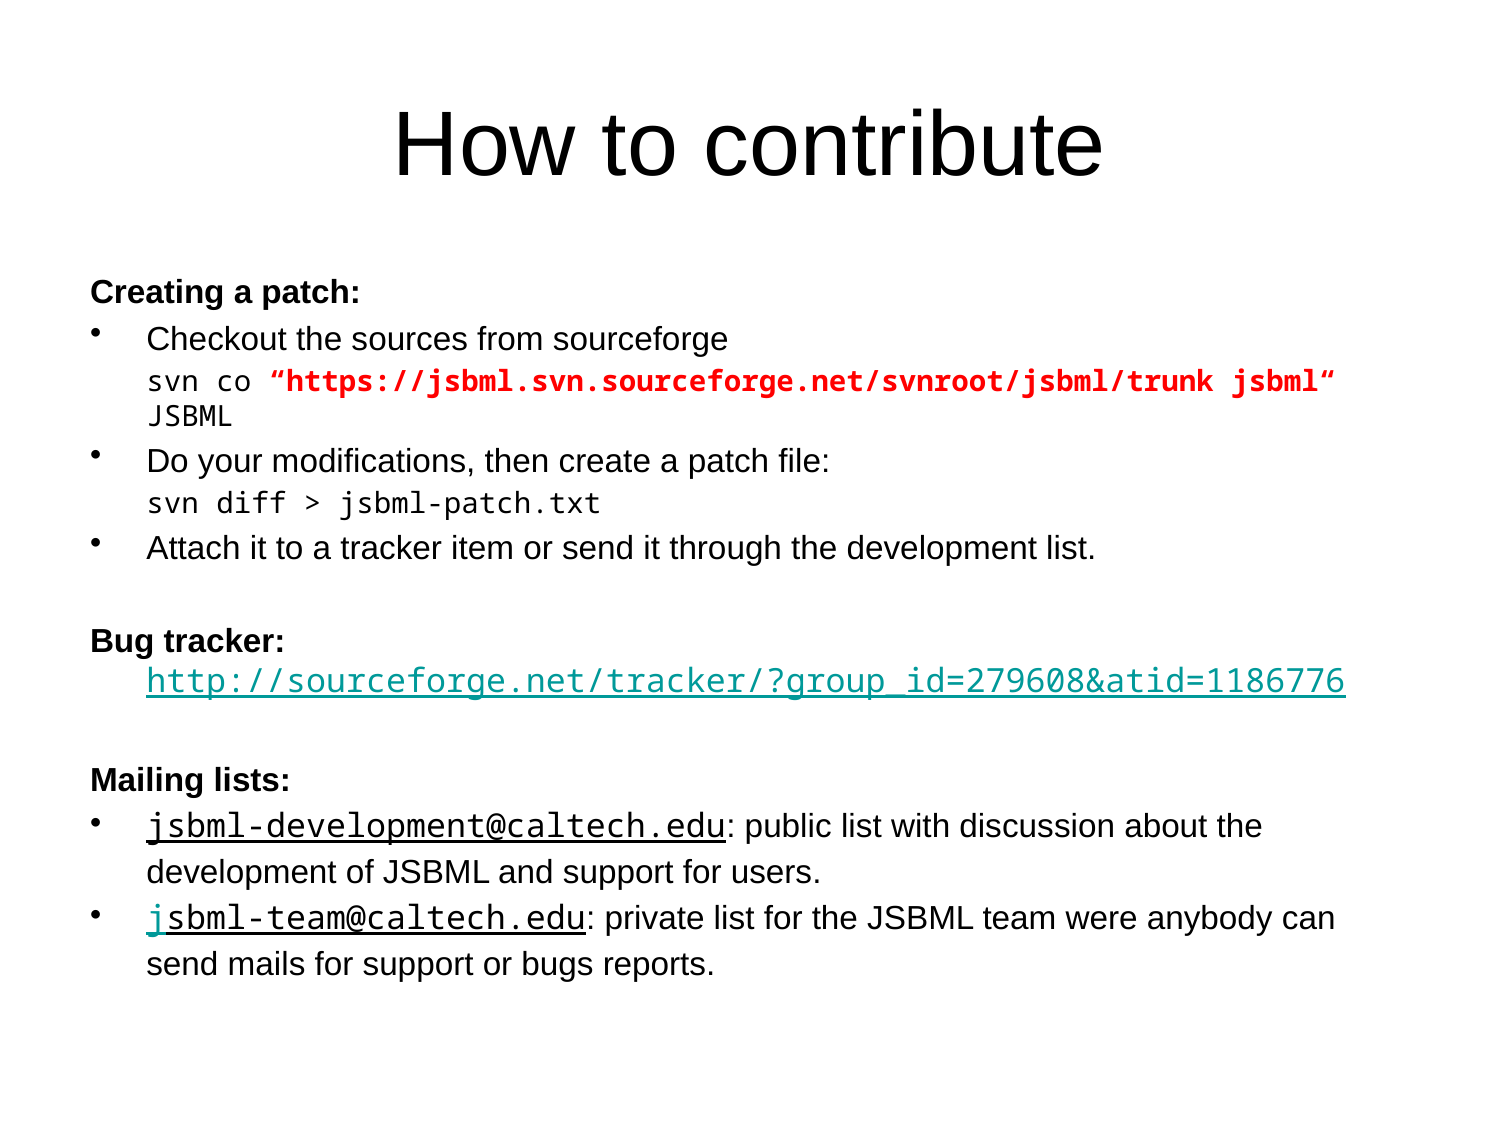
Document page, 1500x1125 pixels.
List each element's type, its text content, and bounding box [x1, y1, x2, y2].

title How to contribute [74, 44, 1426, 233]
list Creating a patch: Checkout the sources from sourceforge svn co “https://jsbml.svn.sourceforge.net/svnroot/jsbml/trunk jsbml“ JSBML Do your modifications, then create a patch file: svn diff > jsbml-patch.txt Attach it to a tracker item or send it through the development list. Bug tracker: http://sourceforge.net/tracker/?group_id=279608&atid=1186776 Mailing lists: jsbml-development@caltech.edu: public list with discussion about the development of JSBML and support for users. jsbml-team@caltech.edu: private list for the JSBML team were anybody can send mails for support or bugs reports. [74, 262, 1426, 1006]
